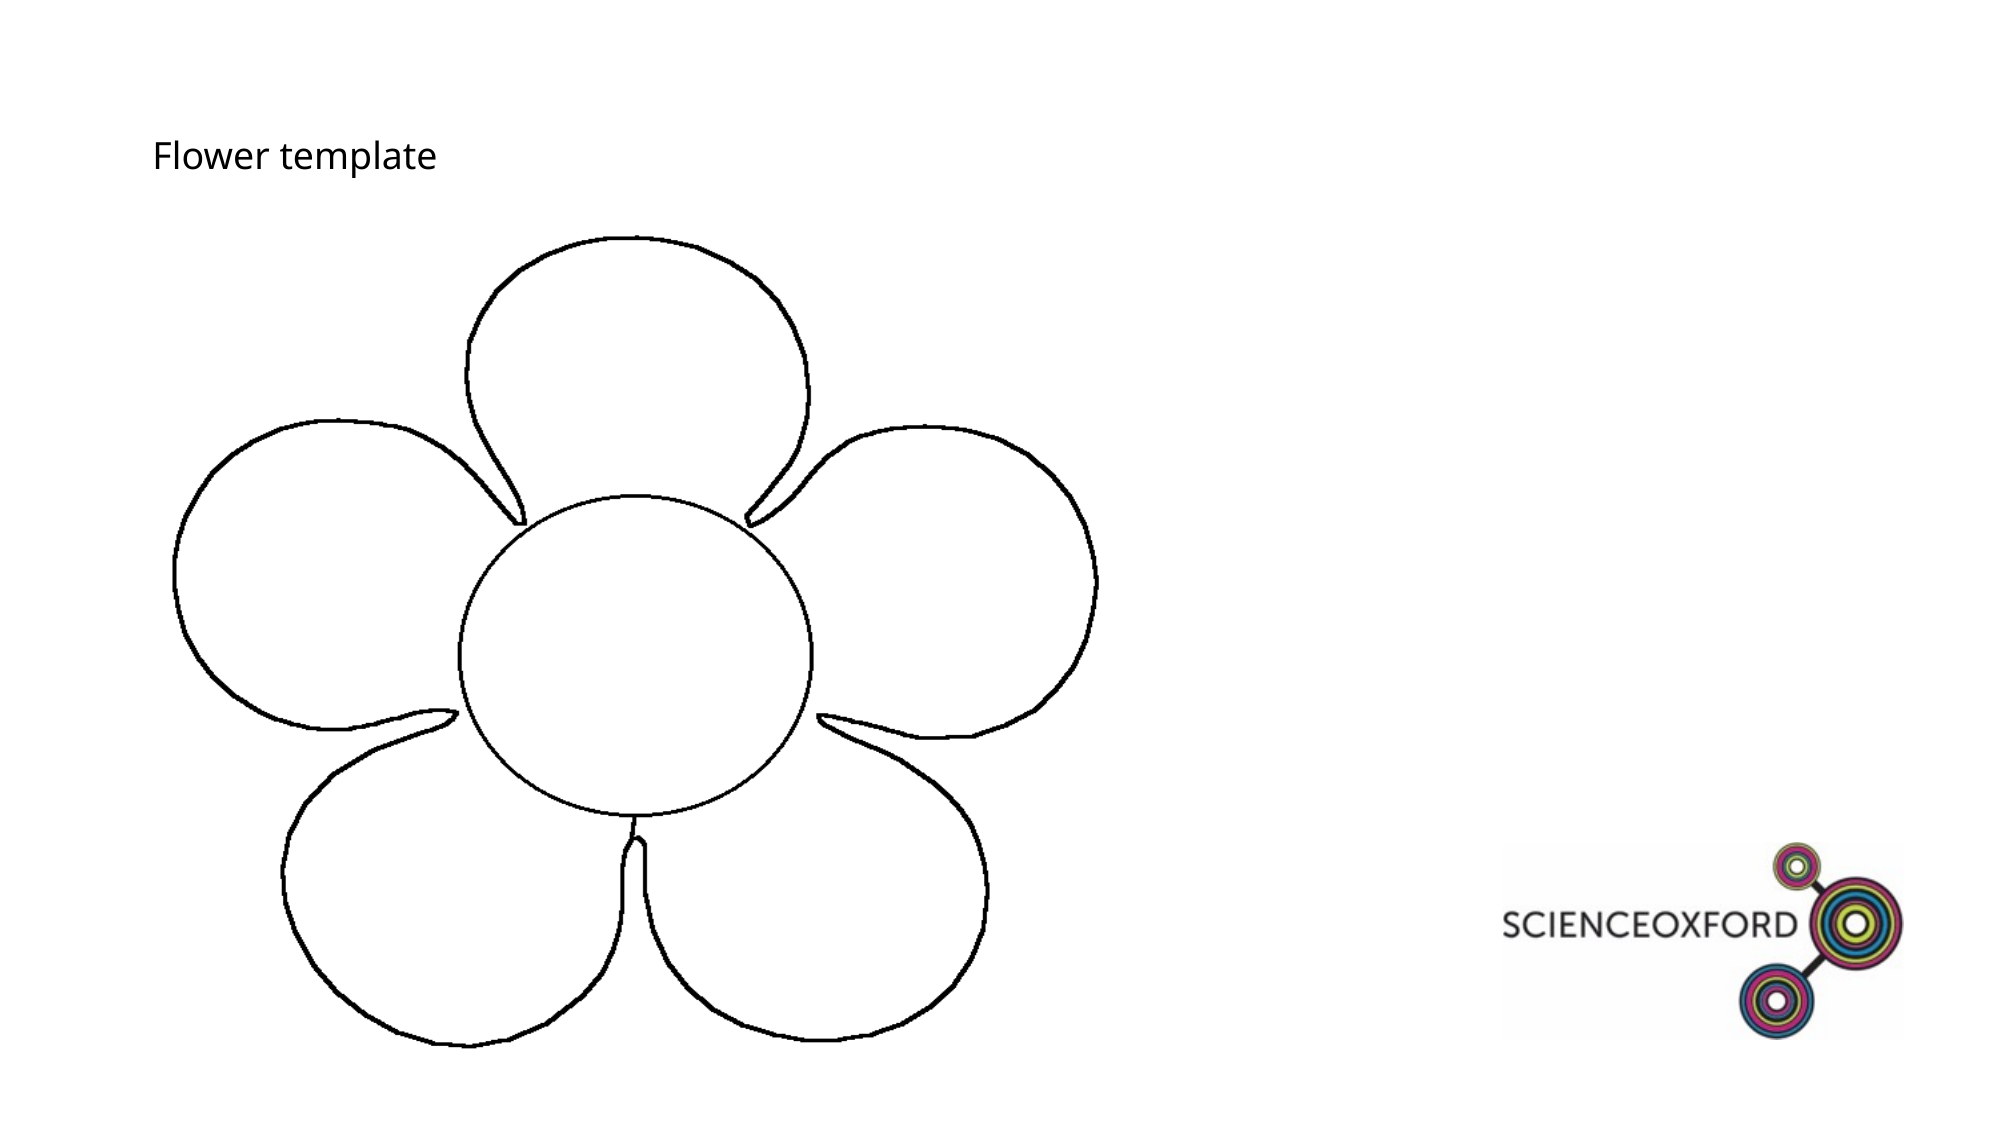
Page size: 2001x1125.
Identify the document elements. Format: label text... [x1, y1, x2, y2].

picture [166, 216, 1117, 1090]
picture [1502, 842, 1904, 1040]
title Flower template [137, 87, 1863, 272]
